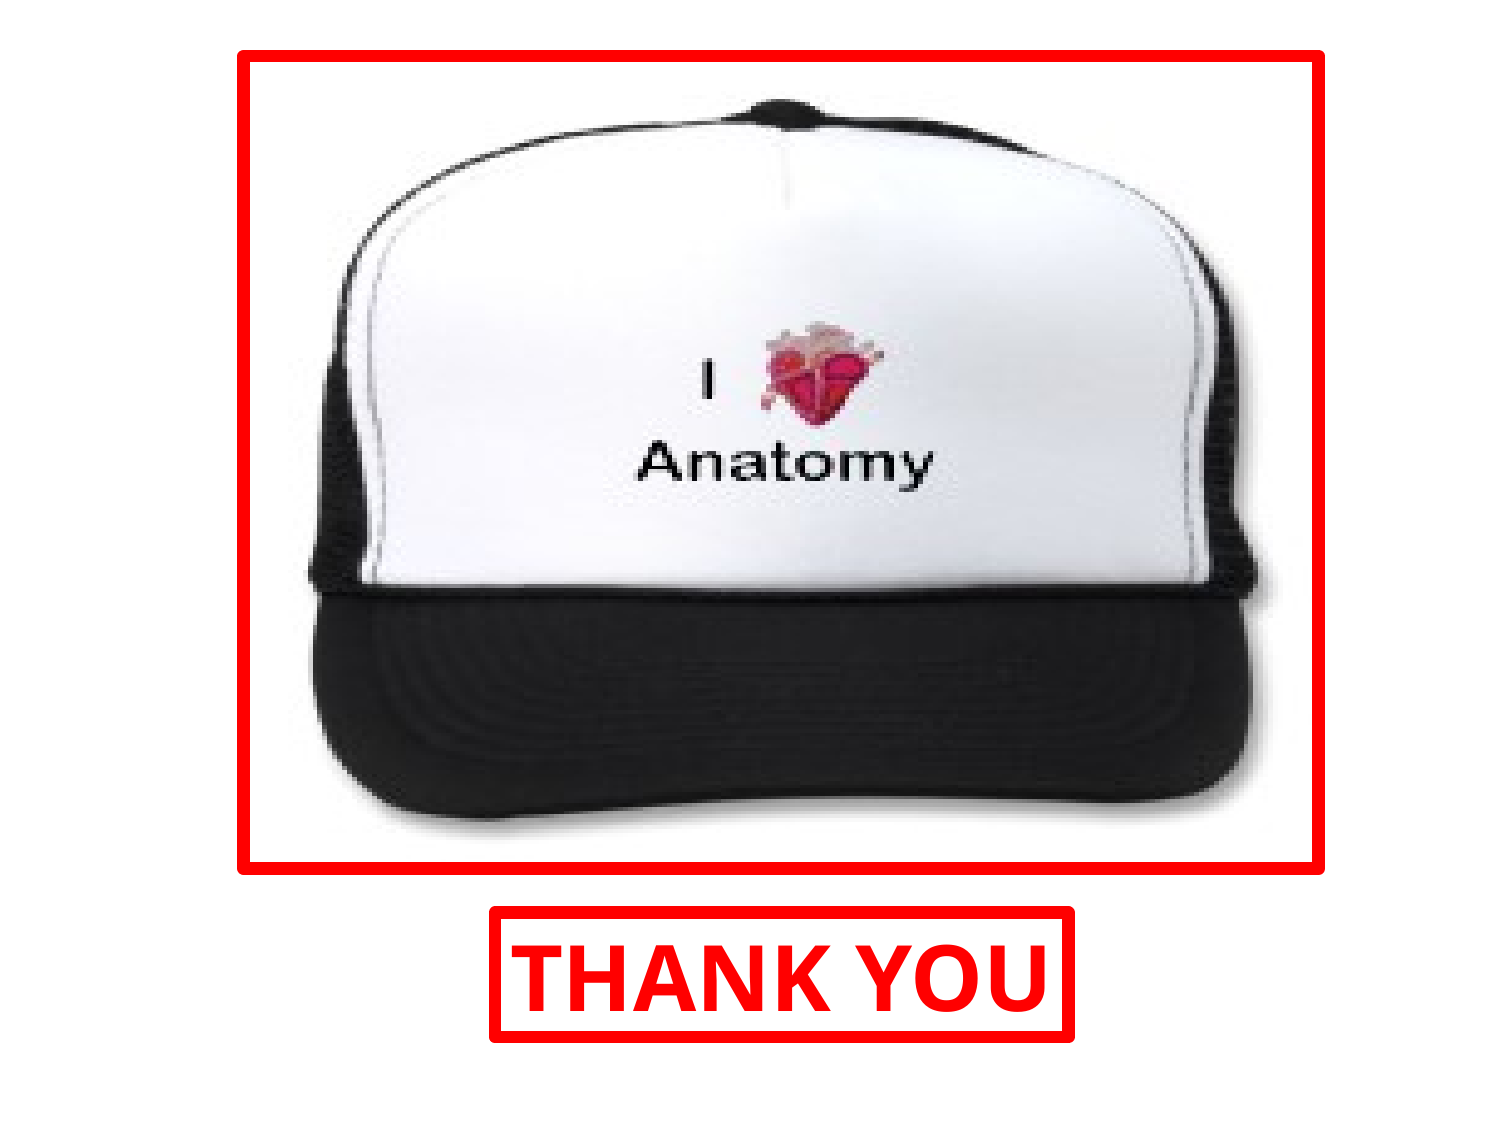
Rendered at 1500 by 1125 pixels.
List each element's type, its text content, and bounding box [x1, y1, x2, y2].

picture [249, 62, 1313, 863]
text_box THANK YOU [495, 912, 1069, 1038]
